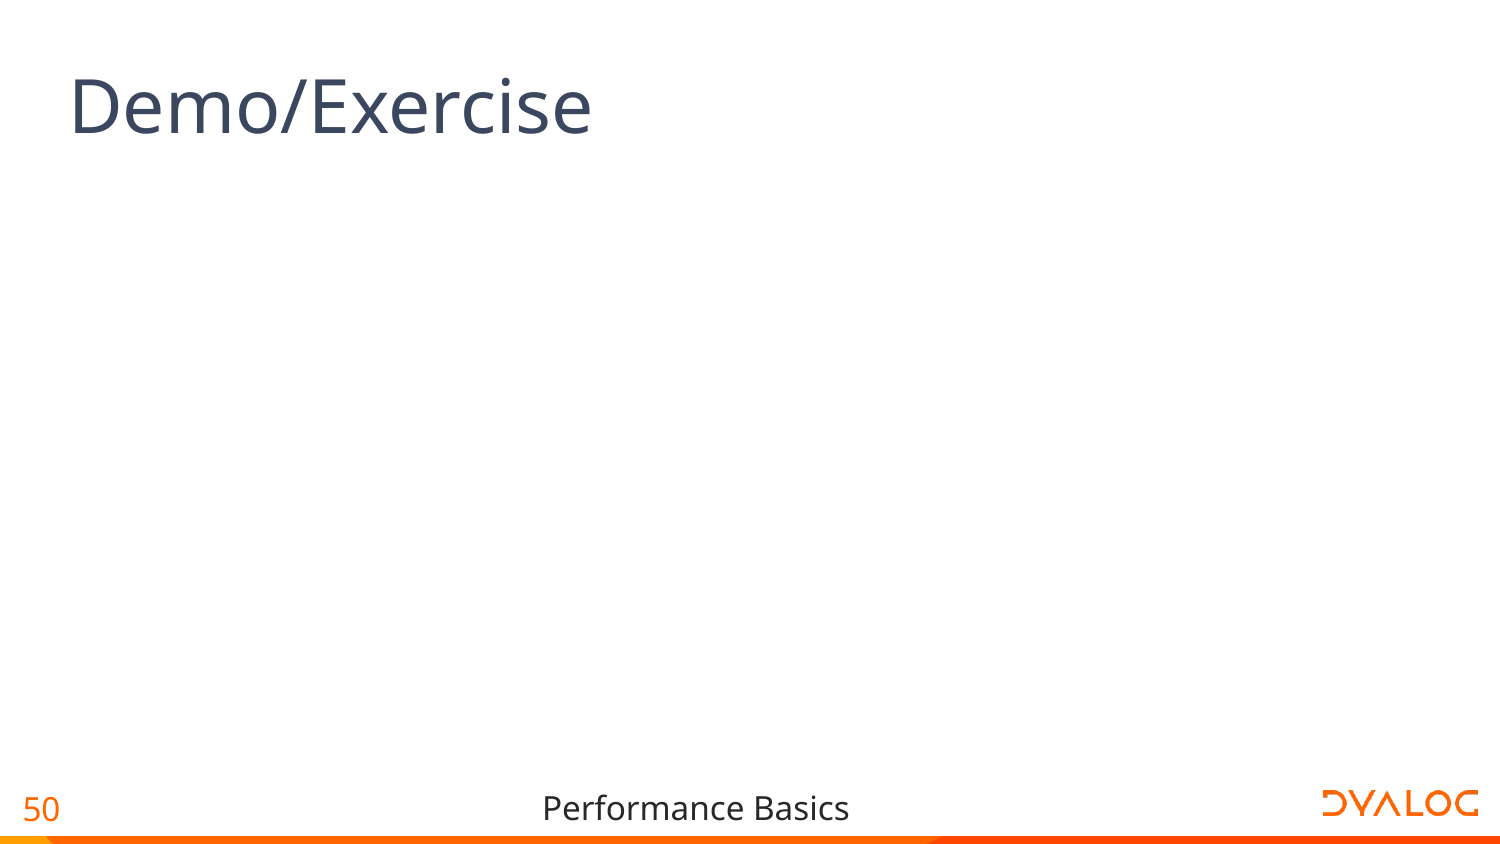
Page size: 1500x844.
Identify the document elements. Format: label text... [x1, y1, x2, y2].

picture [0, 836, 1500, 844]
title Demo/Exercise [53, 43, 1121, 157]
picture [1323, 790, 1478, 816]
